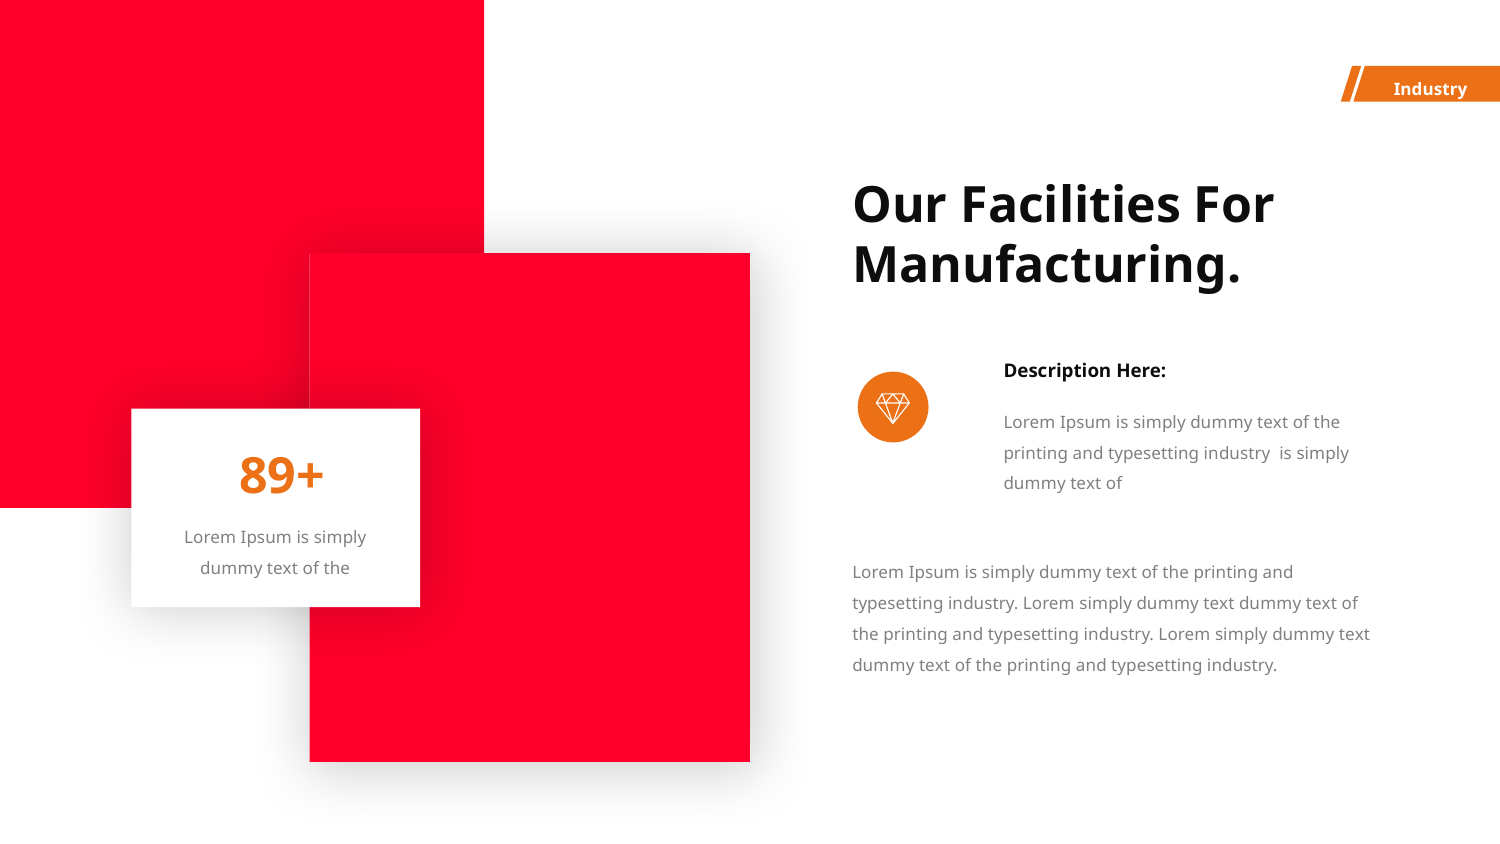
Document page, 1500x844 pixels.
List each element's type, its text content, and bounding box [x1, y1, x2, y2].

text_box Lorem Ipsum is simply dummy text of the printing and typesetting industry is simply dummy text of [988, 393, 1372, 501]
text_box c [130, 508, 309, 608]
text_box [1340, 65, 1500, 107]
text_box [857, 371, 929, 443]
picture [0, 0, 750, 762]
text_box Our Facilities For Manufacturing. [837, 164, 1432, 300]
text_box Lorem Ipsum is simply dummy text of the [146, 508, 309, 586]
text_box Description Here: [988, 351, 1354, 389]
text_box Lorem Ipsum is simply dummy text of the printing and typesetting industry. Lorem simply dummy text dummy text of the printing and typesetting industry. Lorem simply dummy text dummy text of the printing and typesetting industry. [837, 543, 1395, 683]
